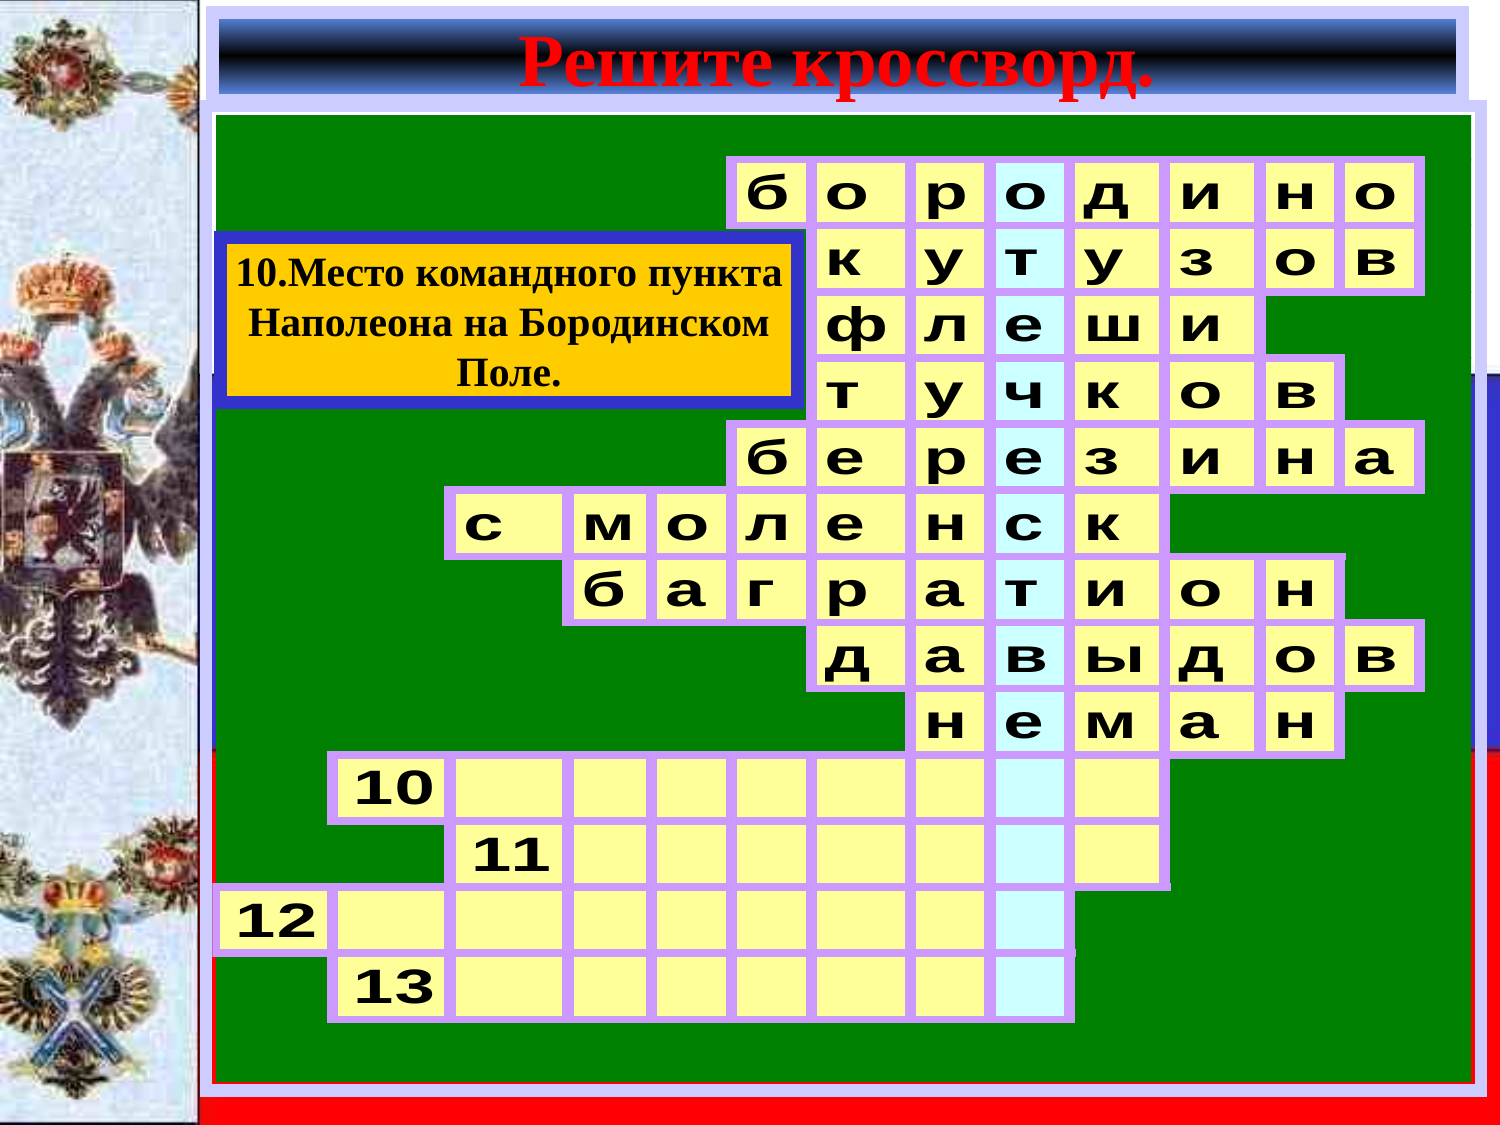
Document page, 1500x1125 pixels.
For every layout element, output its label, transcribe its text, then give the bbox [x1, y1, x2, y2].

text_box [212, 112, 1476, 1085]
picture [0, 0, 1500, 1125]
title Решите кроссворд. [212, 12, 1463, 101]
